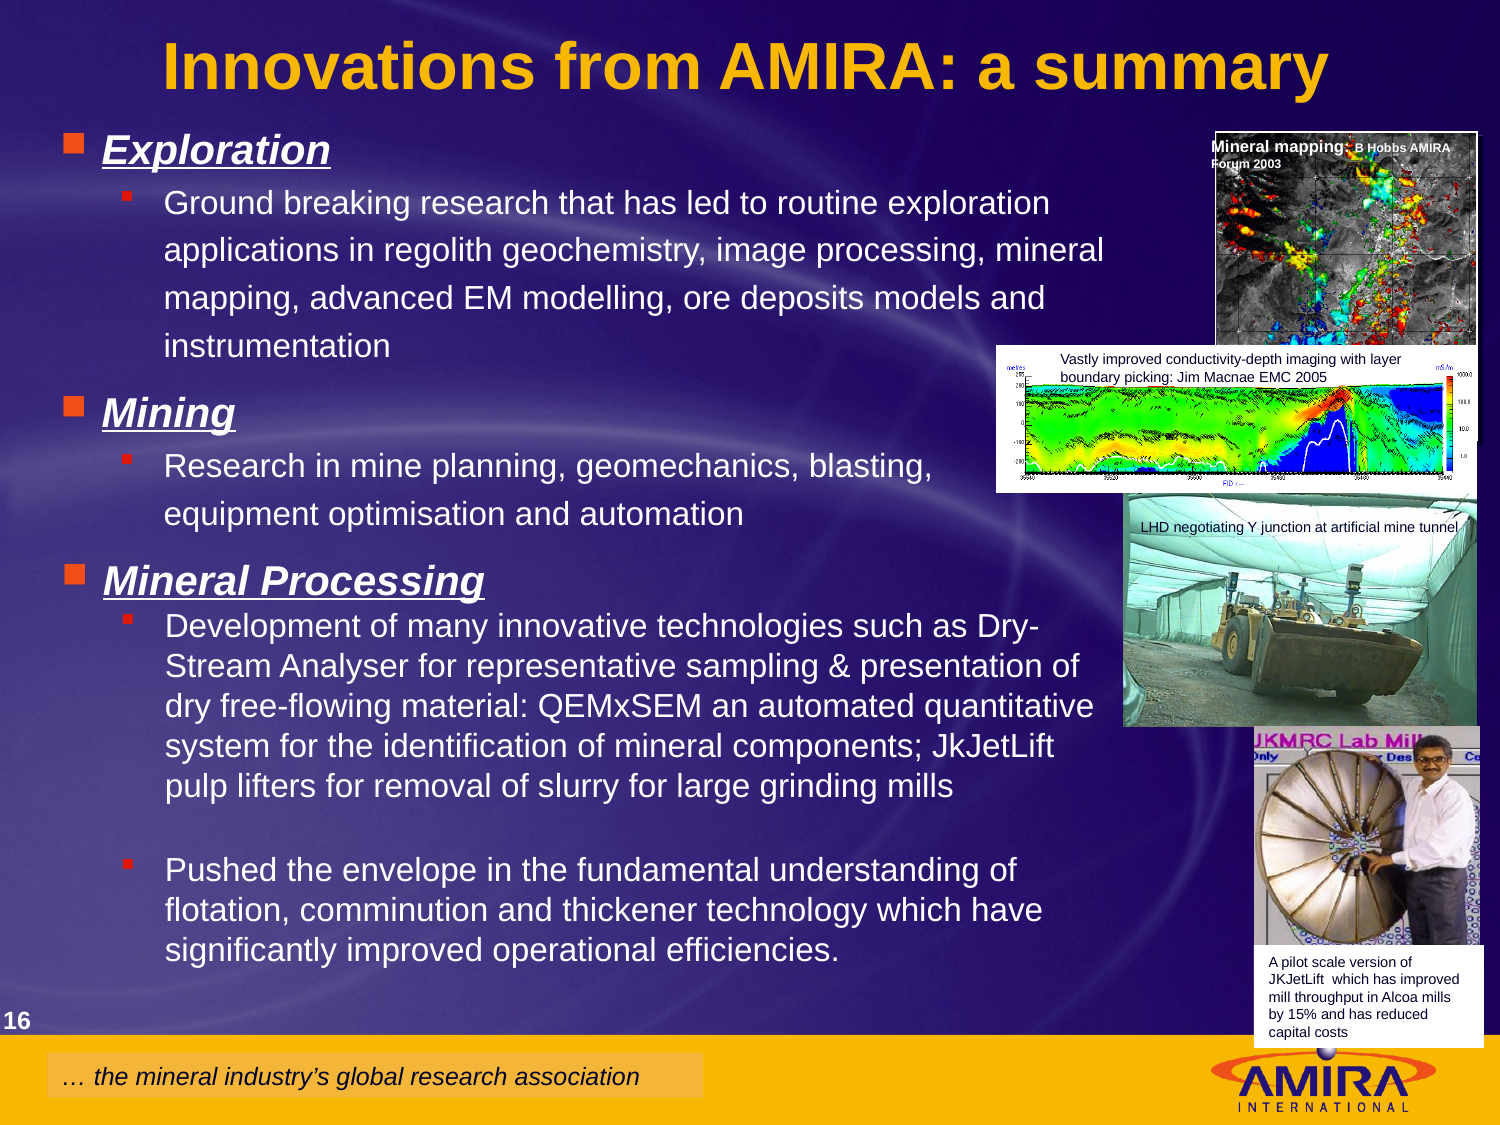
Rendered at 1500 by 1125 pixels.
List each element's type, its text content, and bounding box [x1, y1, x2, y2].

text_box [1196, 128, 1477, 345]
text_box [995, 345, 1477, 493]
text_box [1253, 726, 1484, 1009]
picture [0, 0, 1500, 1034]
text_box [1123, 499, 1477, 727]
text_box Innovations from AMIRA: a summary [102, 23, 1391, 104]
text_box Mineral Processing Development of many innovative technologies such as Dry-Stream Analyser for representative sampling & presentation of dry free-flowing material: QEMxSEM an automated quantitative system for the identification of mineral components; JkJetLift pulp lifters for removal of slurry for large grinding mills Pushed the envelope in the fundamental understanding of flotation, comminution and thickener technology which have significantly improved operational efficiencies. [46, 536, 1125, 976]
picture [1211, 1040, 1436, 1112]
text_box Exploration Ground breaking research that has led to routine exploration applications in regolith geochemistry, image processing, mineral mapping, advanced EM modelling, ore deposits models and instrumentation Mining Research in mine planning, geomechanics, blasting, equipment optimisation and automation [45, 105, 1137, 586]
text_box 16 [0, 997, 59, 1043]
